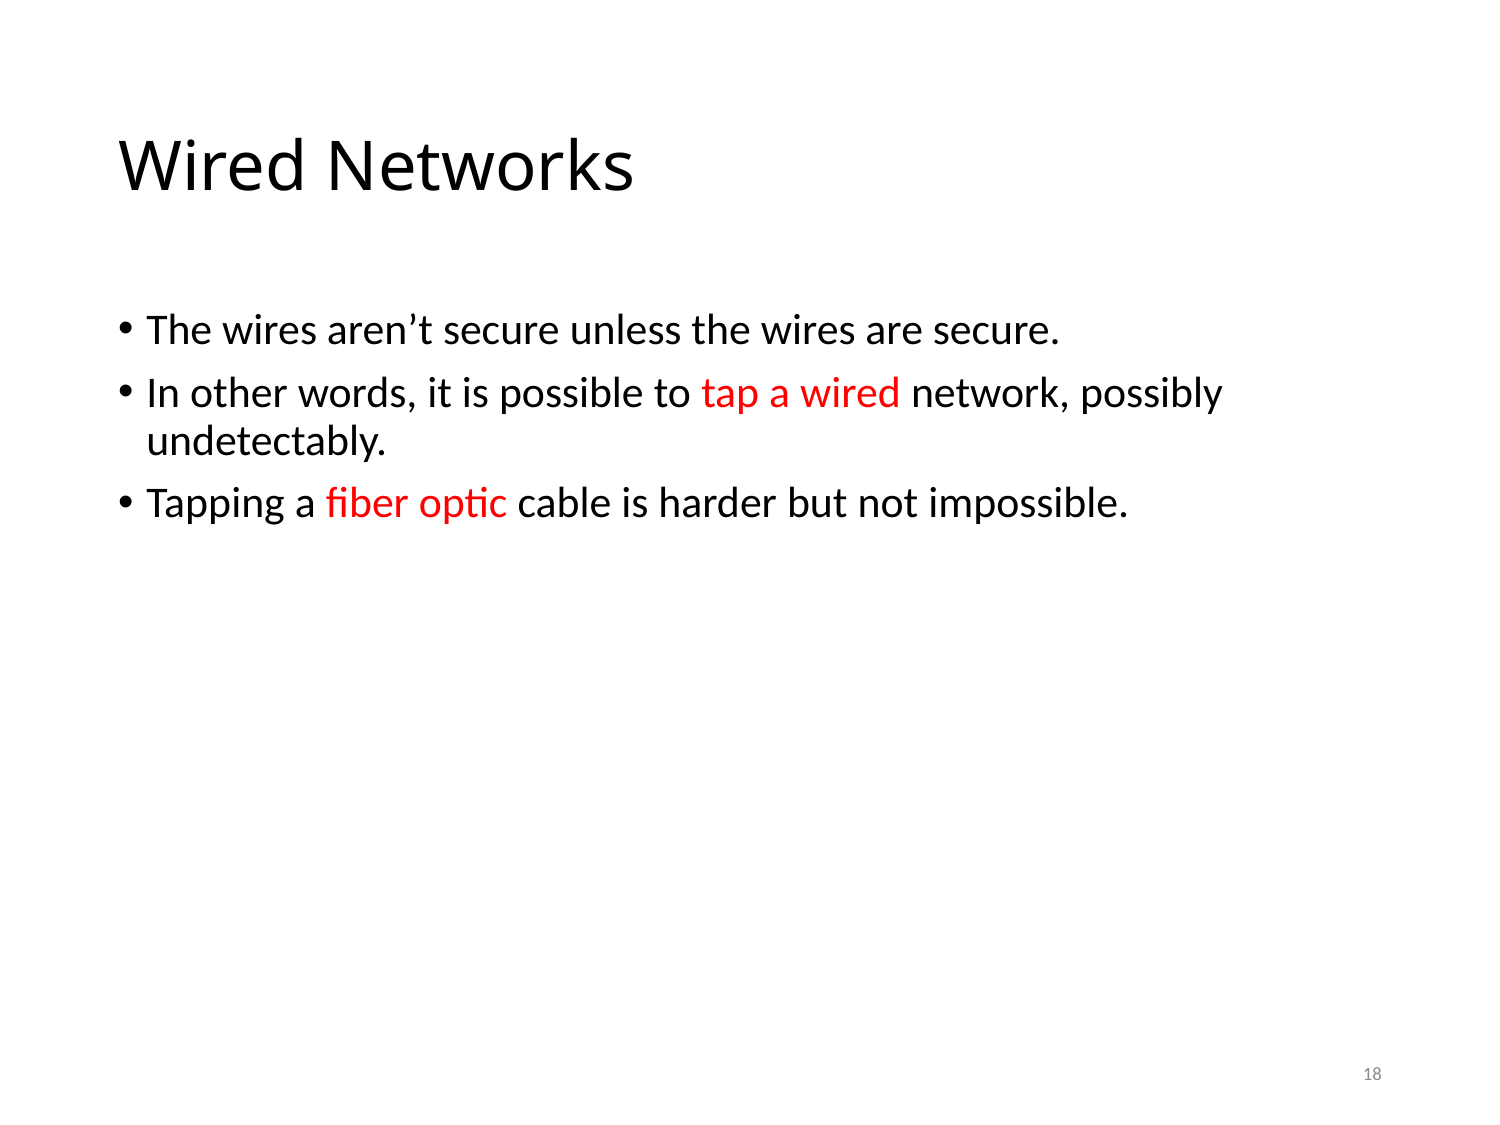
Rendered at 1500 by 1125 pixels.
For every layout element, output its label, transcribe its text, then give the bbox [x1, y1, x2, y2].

slide_number 18 [1059, 1042, 1397, 1103]
list The wires aren’t secure unless the wires are secure. In other words, it is possible to tap a wired network, possibly undetectably. Tapping a fiber optic cable is harder but not impossible. [103, 299, 1397, 1014]
title Wired Networks [103, 59, 1397, 278]
